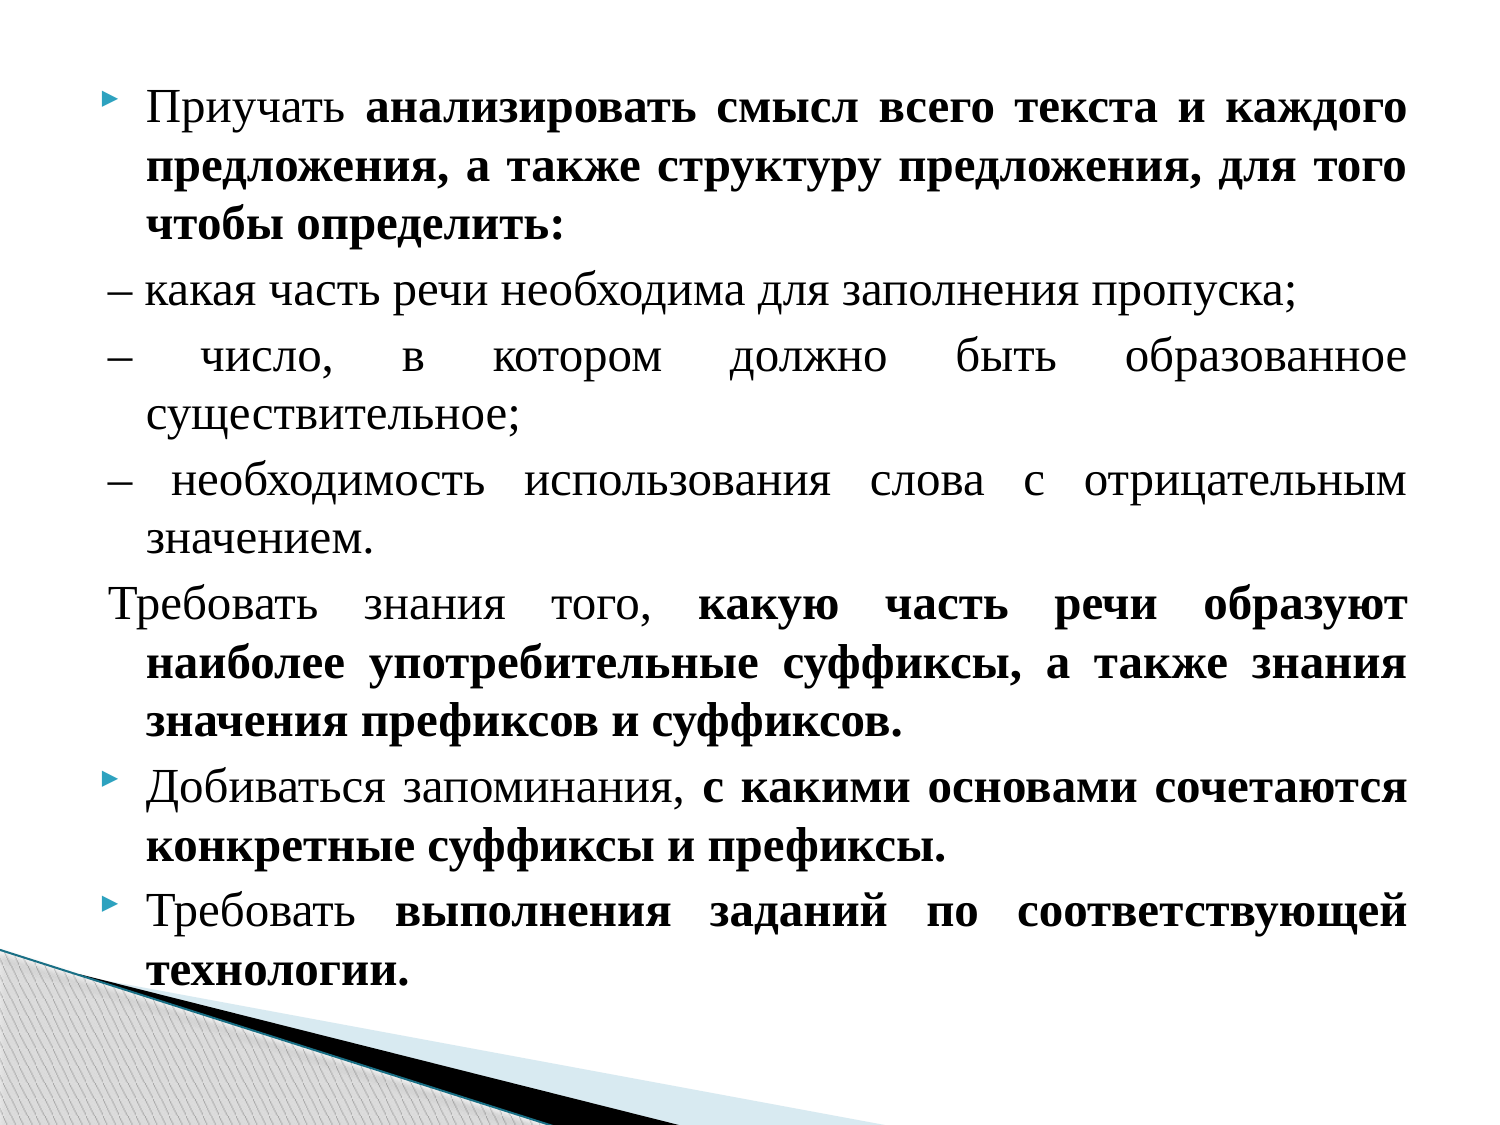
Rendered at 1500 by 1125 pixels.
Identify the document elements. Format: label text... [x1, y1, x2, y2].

list Приучать анализировать смысл всего текста и каждого предложения, а также структуру предложения, для того чтобы определить: – какая часть речи необходима для заполнения пропуска; – число, в котором должно быть образованное существительное; – необходимость использования слова с отрицательным значением. Требовать знания того, какую часть речи образуют наиболее употребительные суффиксы, а также знания значения префиксов и суффиксов. Добиваться запоминания, с какими основами сочетаются конкретные суффиксы и префиксы. Требовать выполнения заданий по соответствующей технологии. [76, 66, 1424, 1012]
